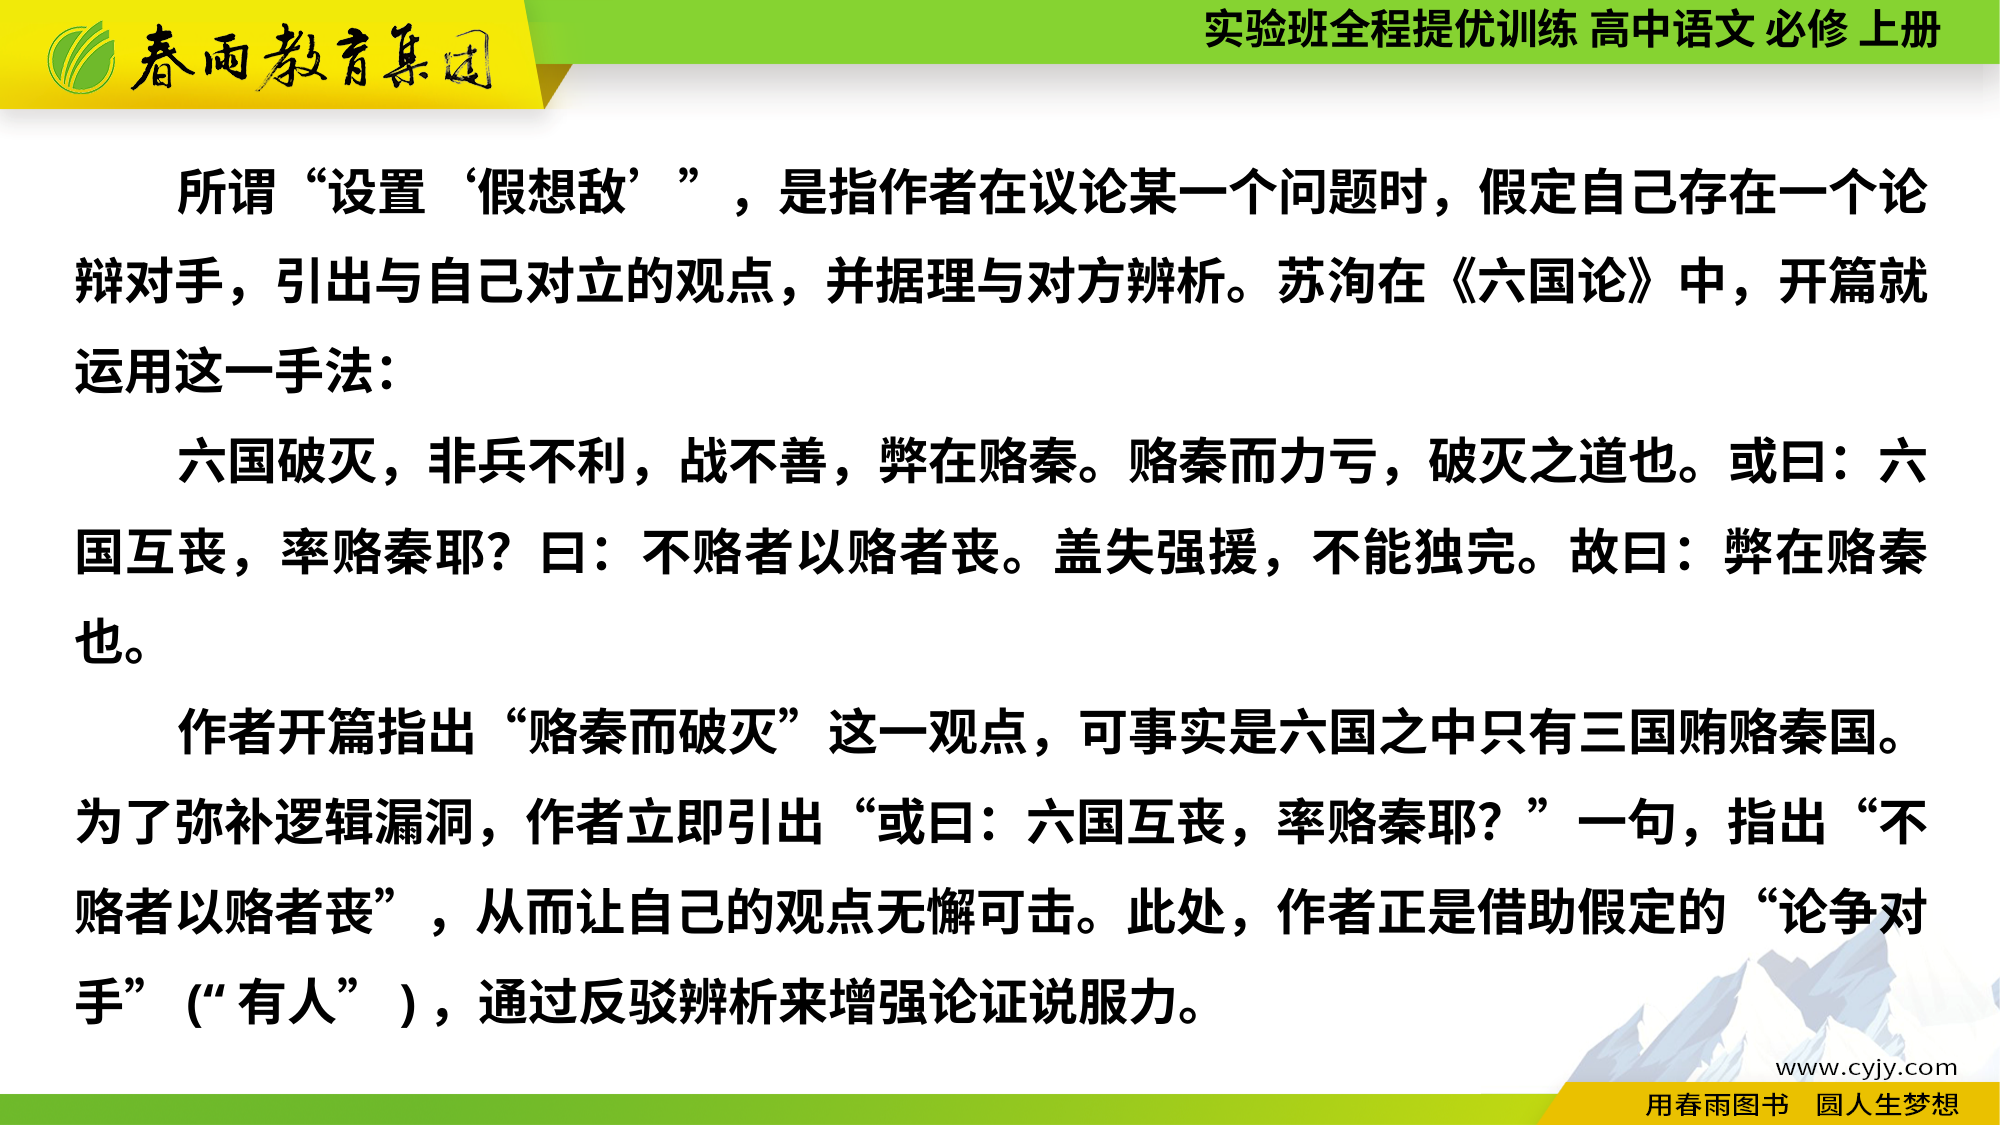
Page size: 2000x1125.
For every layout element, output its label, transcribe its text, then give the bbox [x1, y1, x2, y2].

picture [0, 0, 2000, 1125]
list 所谓“设置‘假想敌’”，是指作者在议论某一个问题时，假定自己存在一个论辩对手，引出与自己对立的观点，并据理与对方辨析。苏洵在《六国论》中，开篇就运用这一手法： 六国破灭，非兵不利，战不善，弊在赂秦。赂秦而力亏，破灭之道也。或曰：六国互丧，率赂秦耶？曰：不赂者以赂者丧。盖失强援，不能独完。故曰：弊在赂秦也。 作者开篇指出“赂秦而破灭”这一观点，可事实是六国之中只有三国贿赂秦国。为了弥补逻辑漏洞，作者立即引出“或曰：六国互丧，率赂秦耶？”一句，指出“不赂者以赂者丧”，从而让自己的观点无懈可击。此处，作者正是借助假定的“论争对手”(“有人”)，通过反驳辨析来增强论证说服力。 [59, 122, 1944, 1047]
